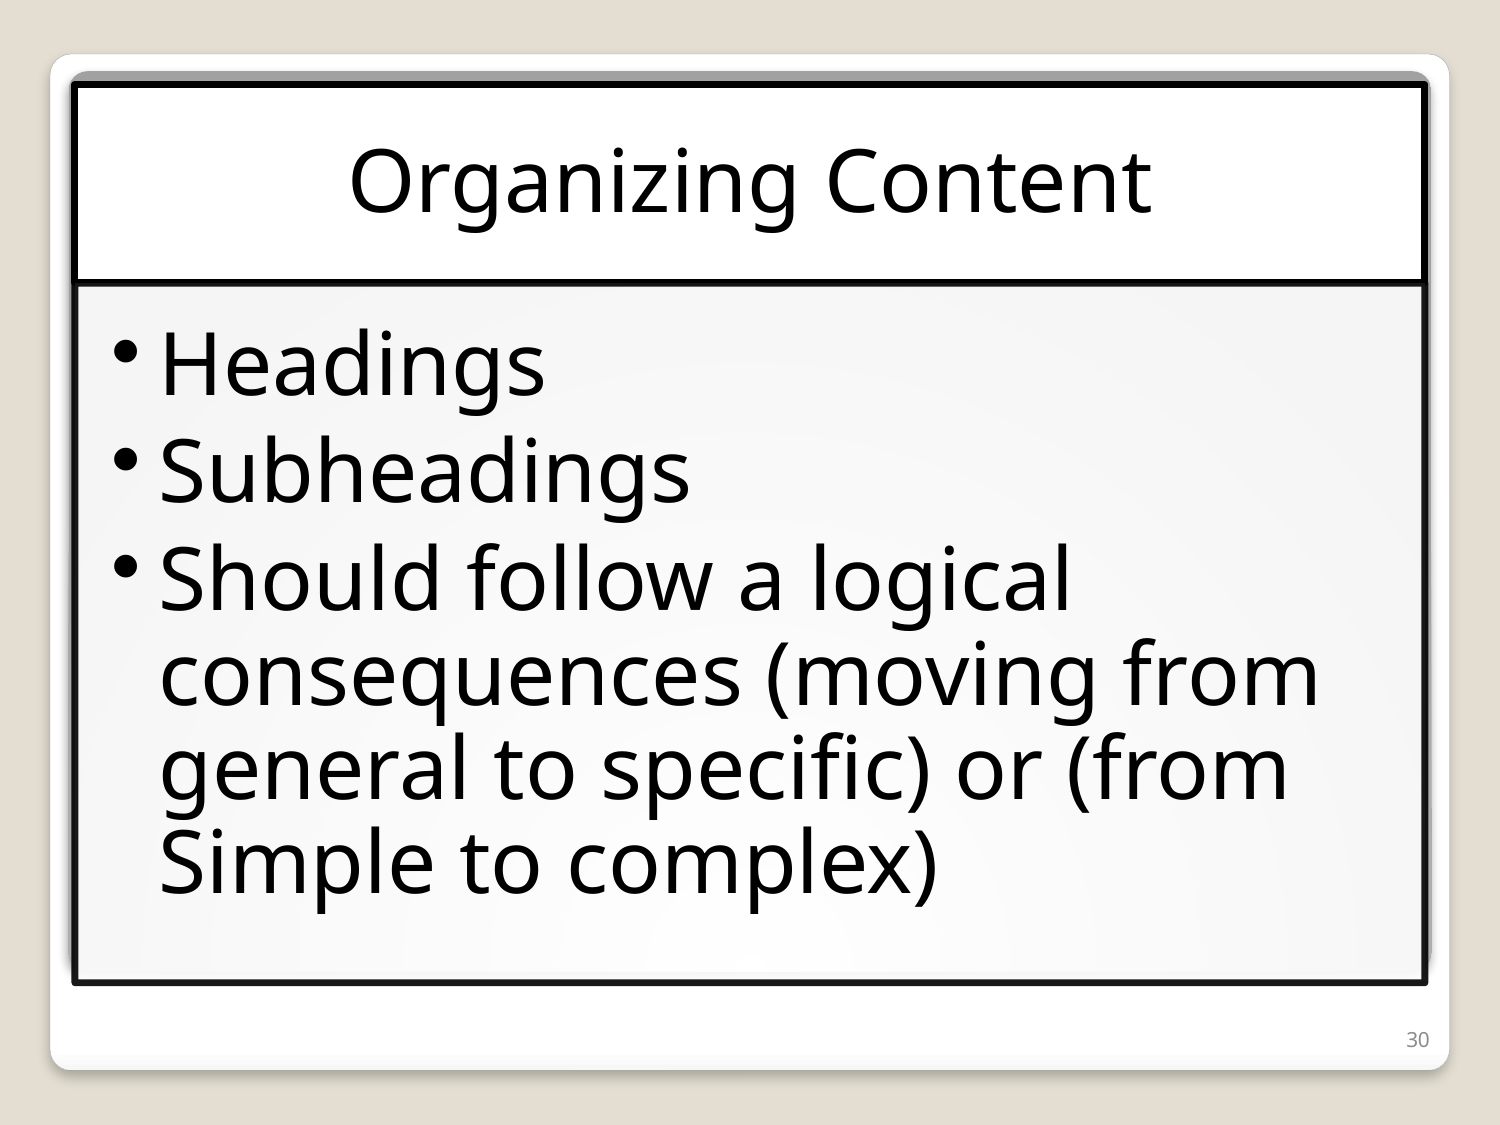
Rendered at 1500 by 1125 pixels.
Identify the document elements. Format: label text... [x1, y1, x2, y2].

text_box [74, 62, 1426, 1006]
slide_number 30 [1369, 1002, 1445, 1063]
